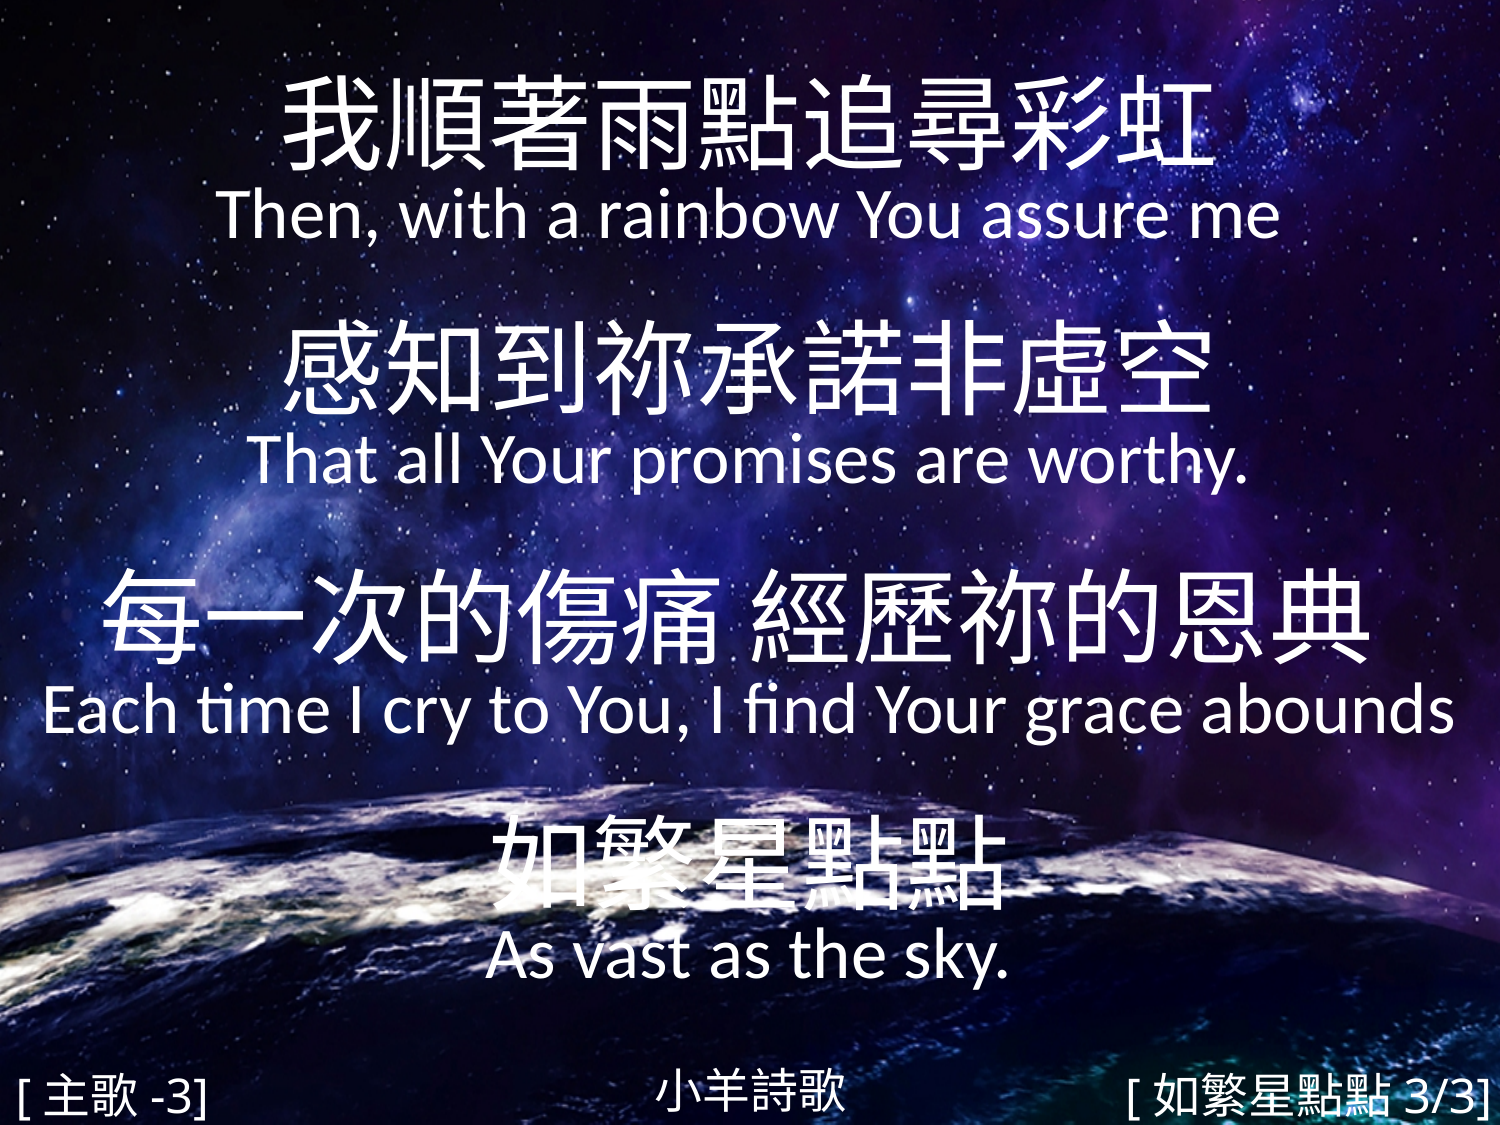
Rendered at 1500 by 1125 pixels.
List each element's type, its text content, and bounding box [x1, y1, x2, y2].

picture [0, 700, 1500, 1053]
text_box [主歌-3] [0, 1058, 271, 1125]
text_box 我順著雨點追尋彩虹 Then, with a rainbow You assure me 感知到祢承諾非虛空 That all Your promises are worthy. 每一次的傷痛 經歷祢的恩典 Each time I cry to You, I find Your grace abounds 如繁星點點 As vast as the sky. [0, 0, 1500, 700]
subtitle 小羊詩歌 [0, 1053, 1500, 1125]
text_box [如繁星點點3/3] [868, 1058, 1500, 1125]
title [0, 700, 1494, 710]
